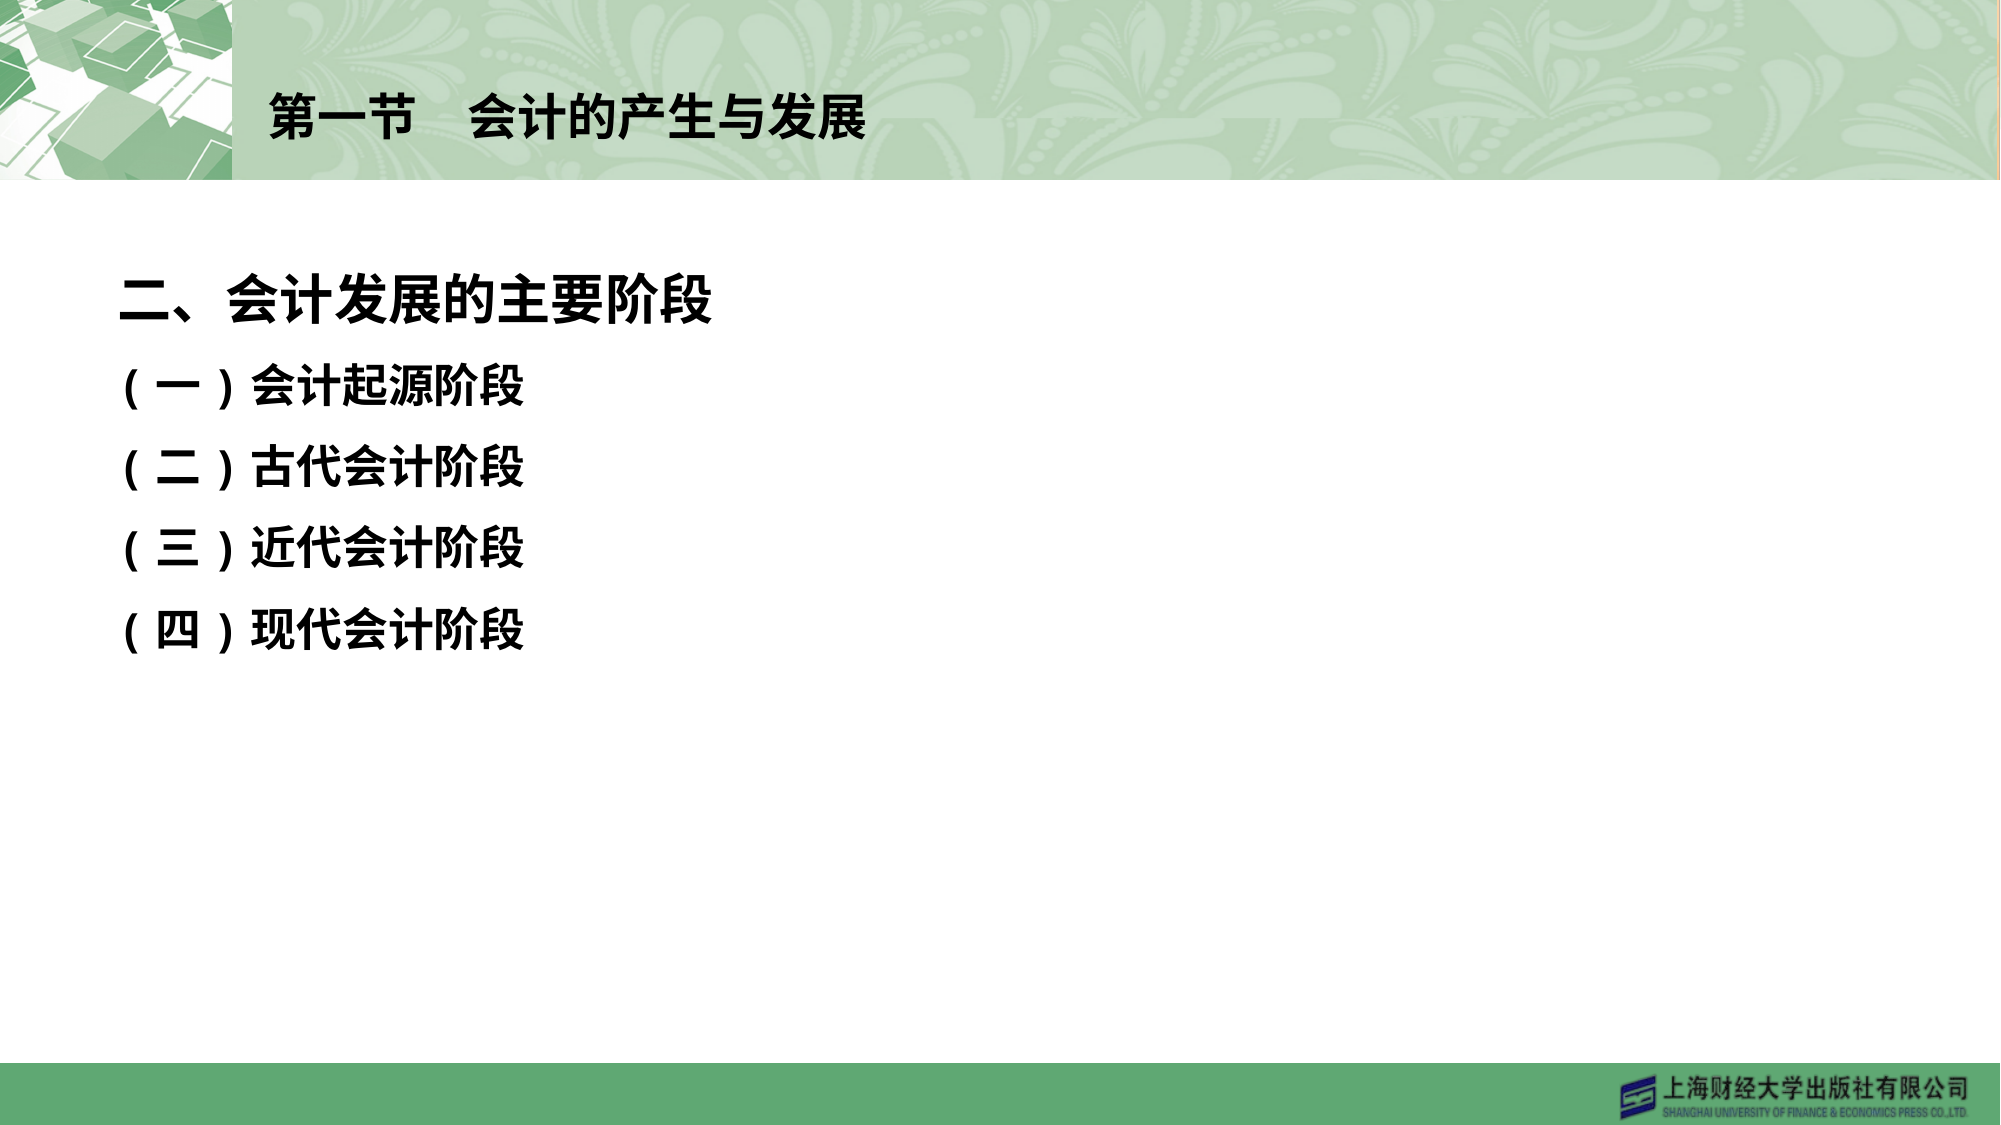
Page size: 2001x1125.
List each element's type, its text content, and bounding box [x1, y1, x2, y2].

picture [0, 0, 2001, 1125]
list 二、会计发展的主要阶段 (一)会计起源阶段 (二)古代会计阶段 (三)近代会计阶段 (四)现代会计阶段 [102, 241, 1898, 1065]
title 第一节 会计的产生与发展 [252, 64, 1609, 168]
